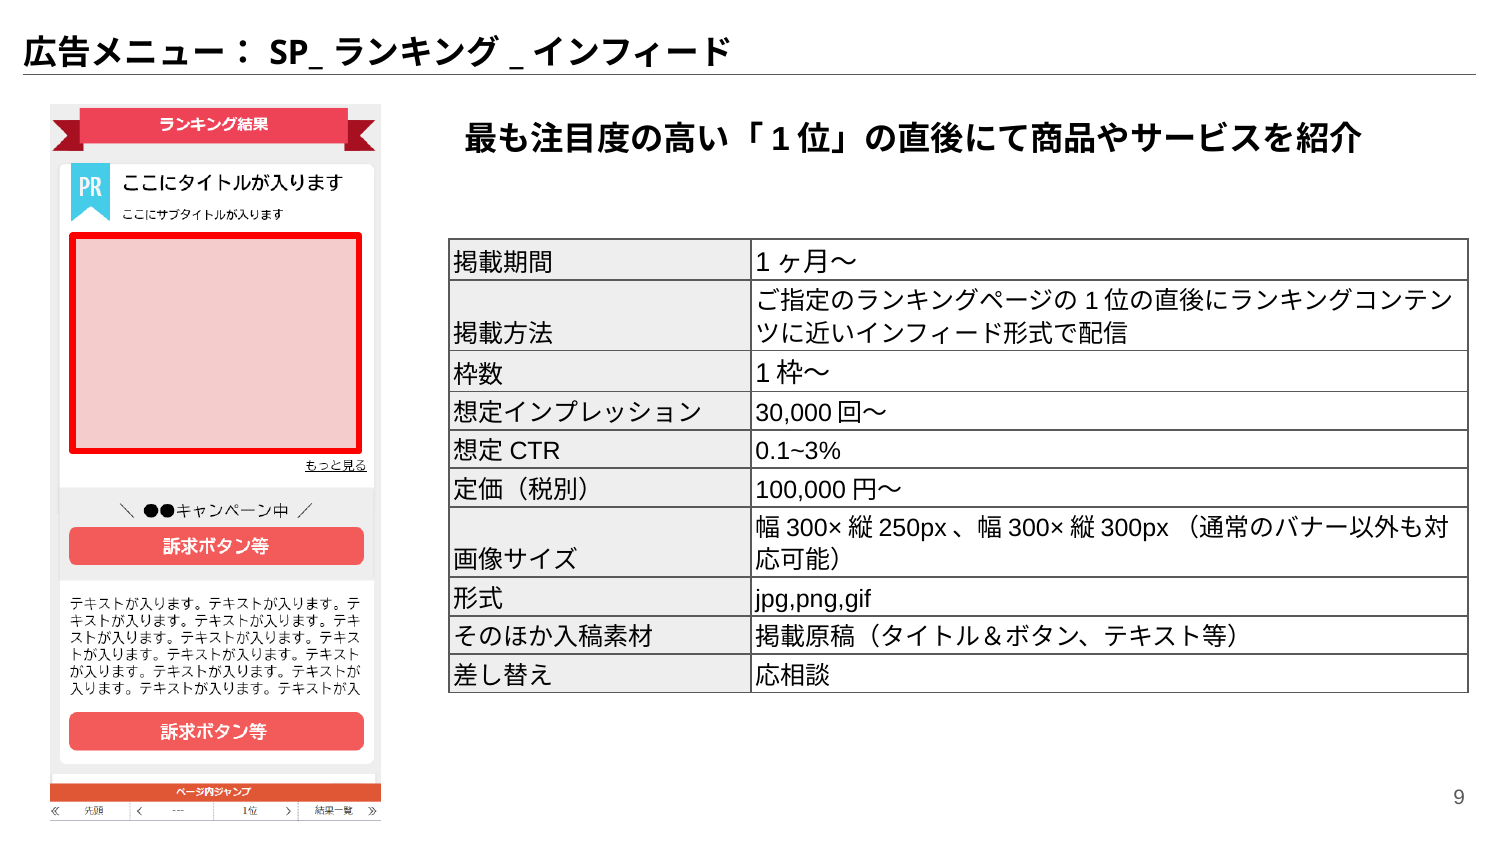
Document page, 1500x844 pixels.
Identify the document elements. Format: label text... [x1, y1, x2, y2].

picture [50, 104, 382, 821]
table_cell 画像サイズ [450, 508, 750, 576]
table_cell 1枠〜 [752, 351, 1467, 391]
table_cell 100,000円〜 [752, 469, 1467, 506]
table_header 掲載期間 [450, 240, 750, 279]
table_cell 幅300×縦250px、幅300×縦300px（通常のバナー以外も対応可能） [752, 508, 1467, 576]
table_cell 30,000回〜 [752, 392, 1467, 429]
table_cell そのほか入稿素材 [450, 617, 750, 653]
table_cell 枠数 [450, 351, 750, 391]
slide_number ‹#› [1389, 764, 1480, 830]
table_cell 差し替え [450, 655, 750, 692]
table_cell ご指定のランキングページの1位の直後にランキングコンテンツに近いインフィード形式で配信 [752, 281, 1467, 350]
list 最も注目度の高い「1位」の直後にて商品やサービスを紹介 [449, 96, 1454, 175]
table_cell 形式 [450, 578, 750, 615]
table_cell 0.1~3% [752, 431, 1467, 467]
table_cell 応相談 [752, 655, 1467, 692]
table_cell 掲載原稿（タイトル＆ボタン、テキスト等） [752, 617, 1467, 653]
table_header 1ヶ月〜 [752, 240, 1467, 279]
table_cell 定価（税別） [450, 469, 750, 506]
table_cell jpg,png,gif [752, 578, 1467, 615]
table_cell 想定CTR [450, 431, 750, 467]
table_cell 想定インプレッション [450, 392, 750, 429]
title 広告メニュー：SP_ランキング_インフィード [8, 10, 1393, 105]
table_cell 掲載方法 [450, 281, 750, 350]
